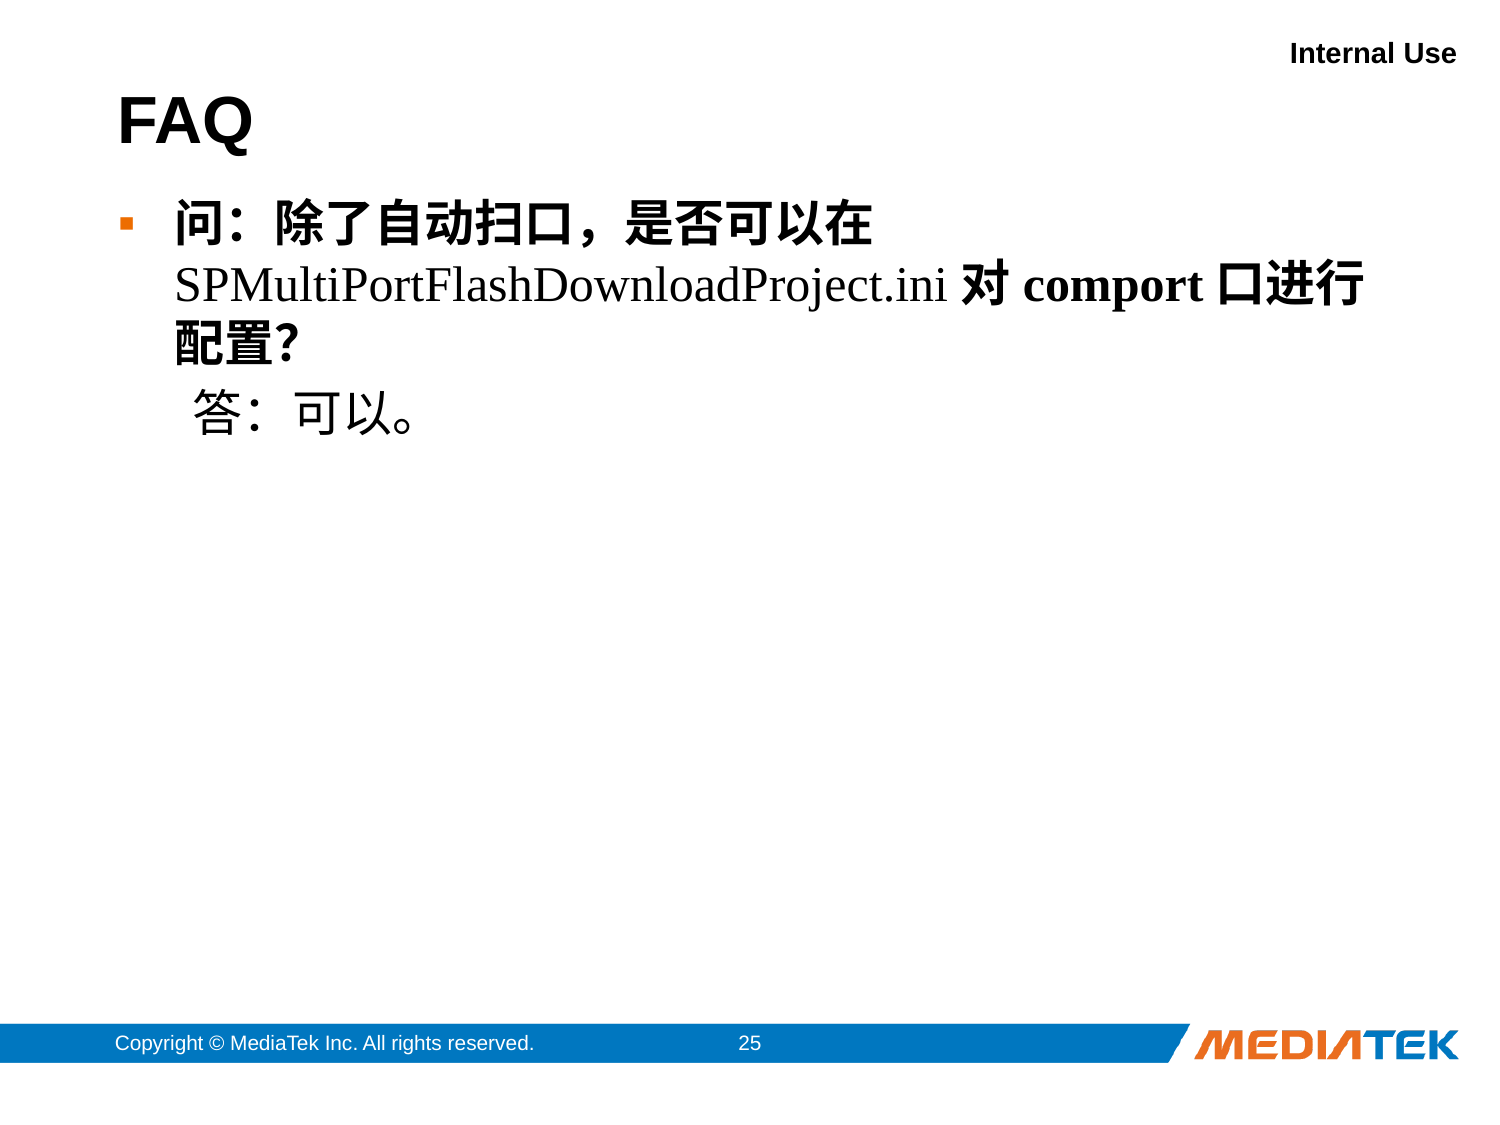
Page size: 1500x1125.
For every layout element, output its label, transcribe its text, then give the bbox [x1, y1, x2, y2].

picture [0, 1023, 99, 1063]
footer Copyright © MediaTek Inc. All rights reserved. [99, 1022, 573, 1090]
picture [789, 1023, 1459, 1063]
slide_number 25 [711, 1022, 789, 1090]
picture [573, 1023, 711, 1063]
list 问：除了自动扫口，是否可以在SPMultiPortFlashDownloadProject.ini对comport口进行配置？ 答：可以。 [102, 184, 1425, 998]
title FAQ [101, 62, 1425, 172]
